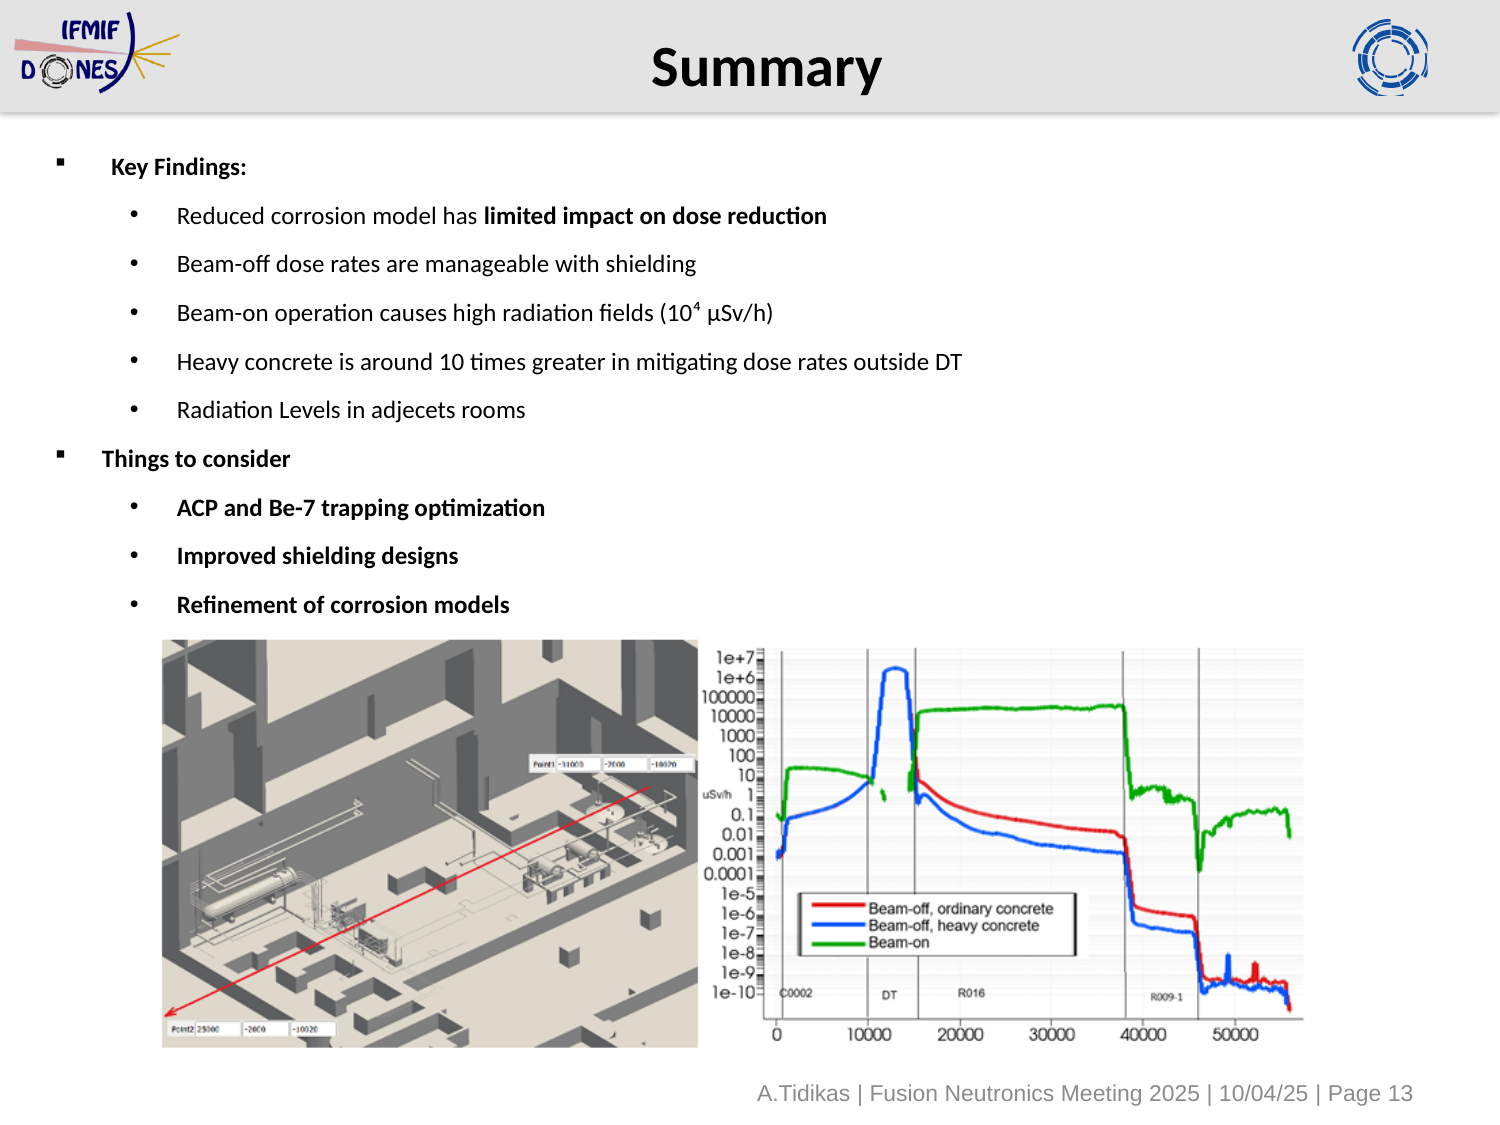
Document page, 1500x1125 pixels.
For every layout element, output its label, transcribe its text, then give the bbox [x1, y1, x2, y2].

picture [130, 625, 1329, 1071]
title Summary [206, 26, 1329, 96]
picture [5, 7, 180, 102]
text_box Key Findings: Reduced corrosion model has limited impact on dose reduction Beam-off dose rates are manageable with shielding Beam-on operation causes high radiation fields (10⁴ μSv/h) Heavy concrete is around 10 times greater in mitigating dose rates outside DT Radiation Levels in adjecets rooms Things to consider ACP and Be-7 trapping optimization Improved shielding designs Refinement of corrosion models [40, 96, 1478, 688]
footer A.Tidikas | Fusion Neutronics Meeting 2025 | 10/04/25 | Page 13 [76, 1070, 1429, 1115]
